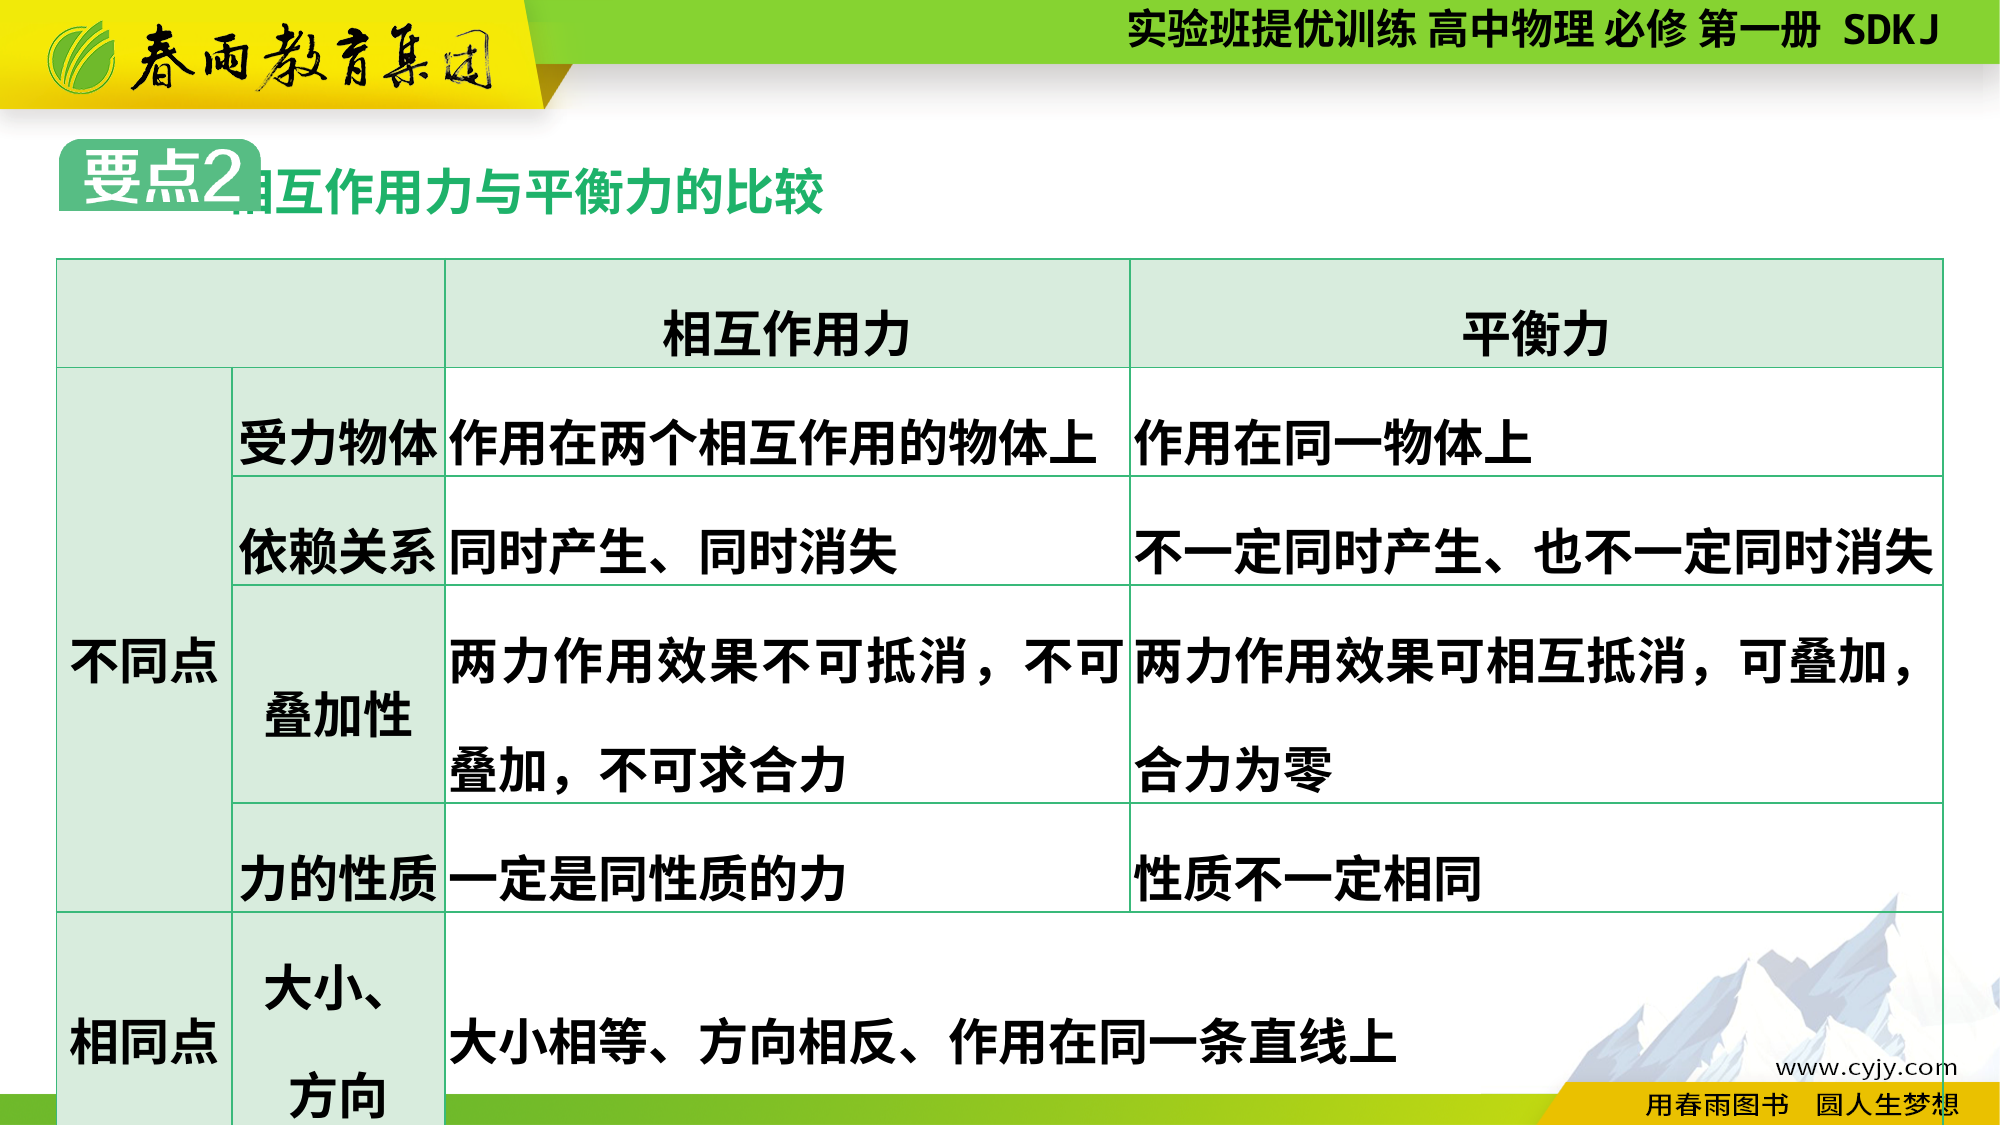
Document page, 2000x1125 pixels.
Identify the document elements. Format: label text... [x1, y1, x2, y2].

table_cell 叠加性 [233, 586, 444, 802]
table_header [57, 260, 444, 367]
table_cell 两力作用效果可相互抵消，可叠加，合力为零 [1131, 586, 1942, 802]
table_cell 大小、 方向 [233, 913, 444, 1125]
table_cell 依赖关系 [233, 477, 444, 584]
table_cell 两力作用效果不可抵消，不可叠加，不可求合力 [446, 586, 1129, 802]
table_header 相互作用力 [446, 260, 1129, 367]
table_cell 受力物体 [233, 368, 444, 475]
table_cell 不一定同时产生、也不一定同时消失 [1131, 477, 1942, 584]
list 相互作用力与平衡力的比较 [59, 122, 1944, 217]
table_cell 一定是同性质的力 [446, 804, 1129, 911]
table_cell 大小相等、方向相反、作用在同一条直线上 [446, 913, 1942, 1125]
table_cell 不同点 [57, 368, 231, 911]
table_cell 同时产生、同时消失 [446, 477, 1129, 584]
table_cell 作用在两个相互作用的物体上 [446, 368, 1129, 475]
table_header 平衡力 [1131, 260, 1942, 367]
table_cell 性质不一定相同 [1131, 804, 1942, 911]
table_cell 力的性质 [233, 804, 444, 911]
table_cell 作用在同一物体上 [1131, 368, 1942, 475]
picture [0, 0, 2000, 1125]
table_cell 相同点 [57, 913, 231, 1125]
